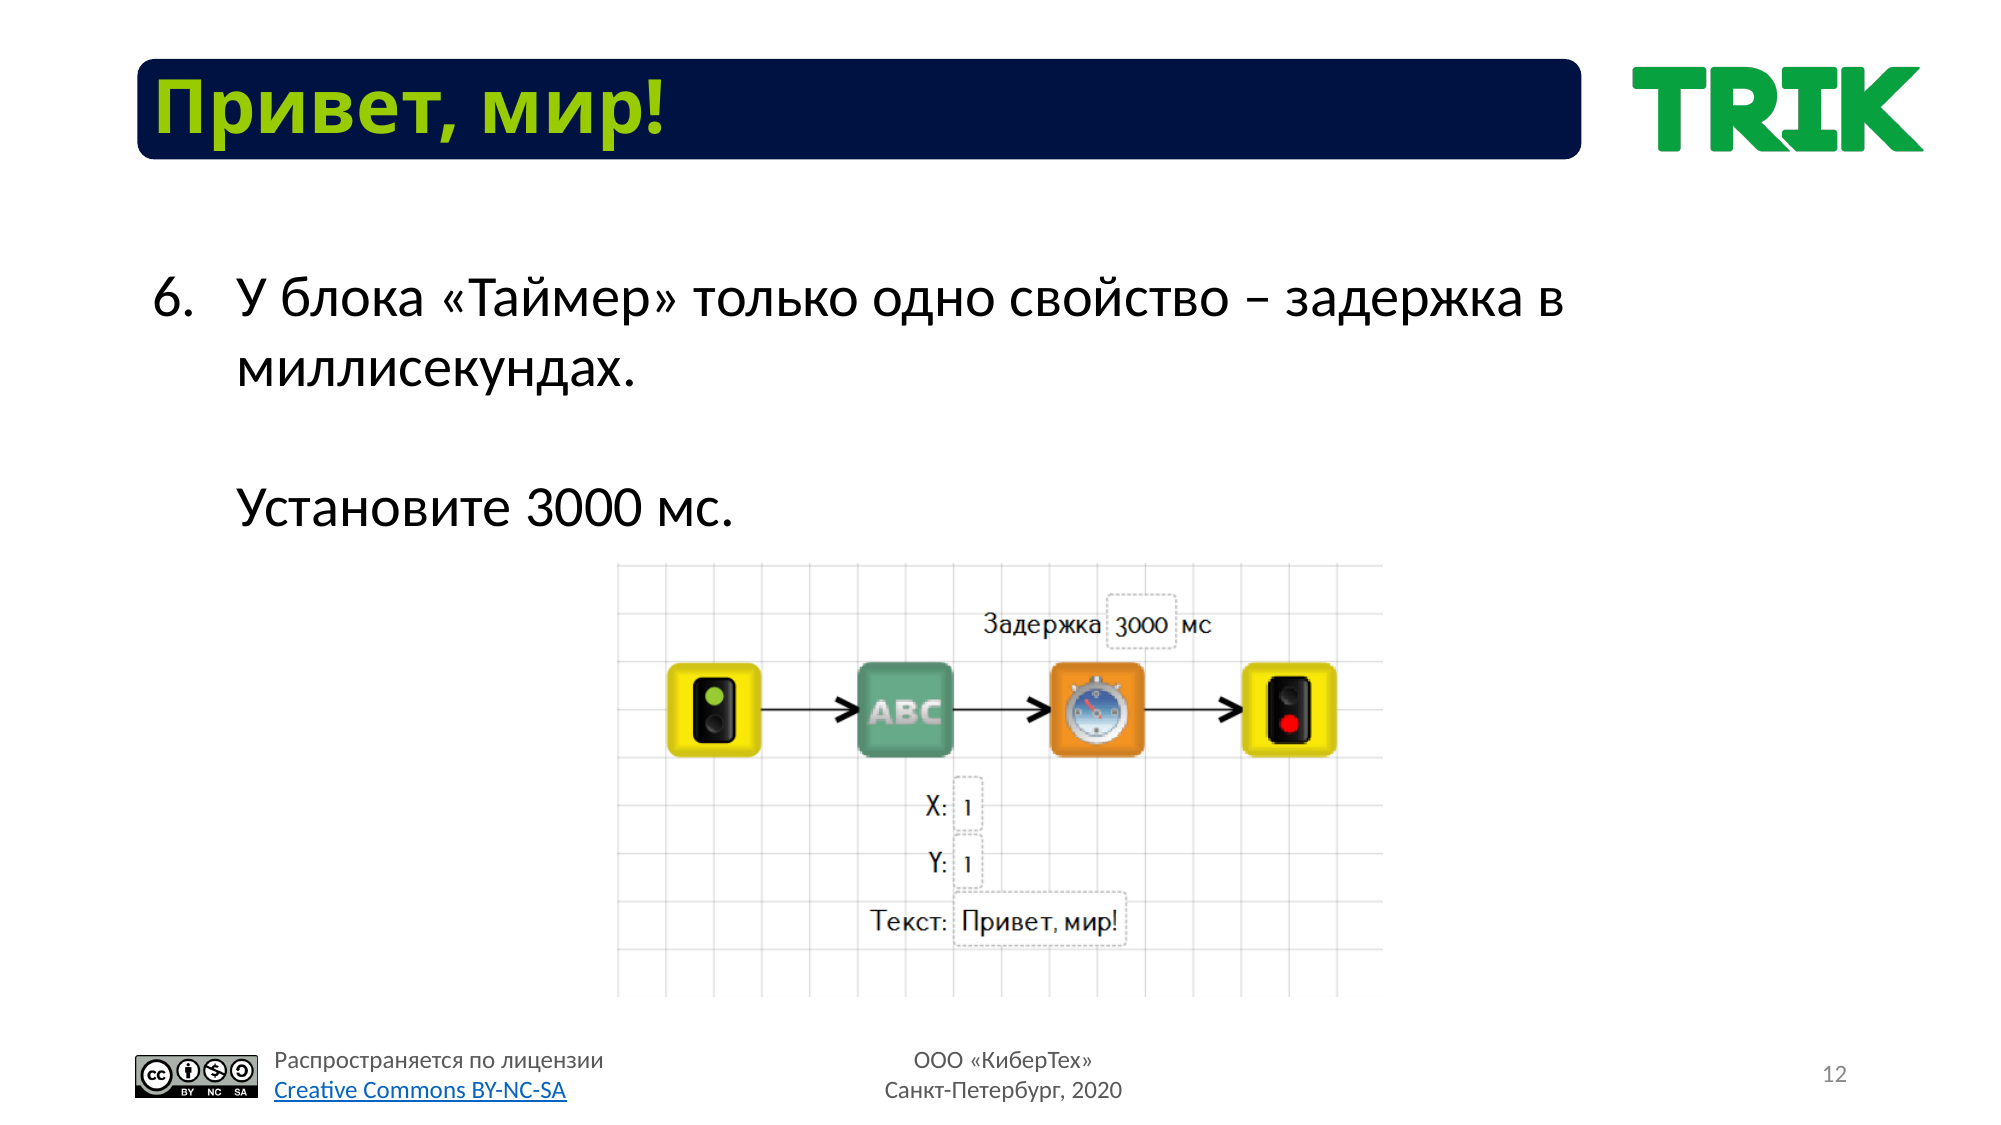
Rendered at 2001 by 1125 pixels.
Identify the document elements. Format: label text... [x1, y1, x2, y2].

picture [1631, 64, 1924, 154]
slide_number 12 [1412, 1042, 1863, 1103]
title Привет, мир! [137, 61, 1582, 163]
text_box У блока «Таймер» только одно свойство – задержка в миллисекундах. Установите 3000 мс. [137, 251, 1863, 546]
picture [617, 563, 1383, 997]
picture [135, 1055, 258, 1098]
